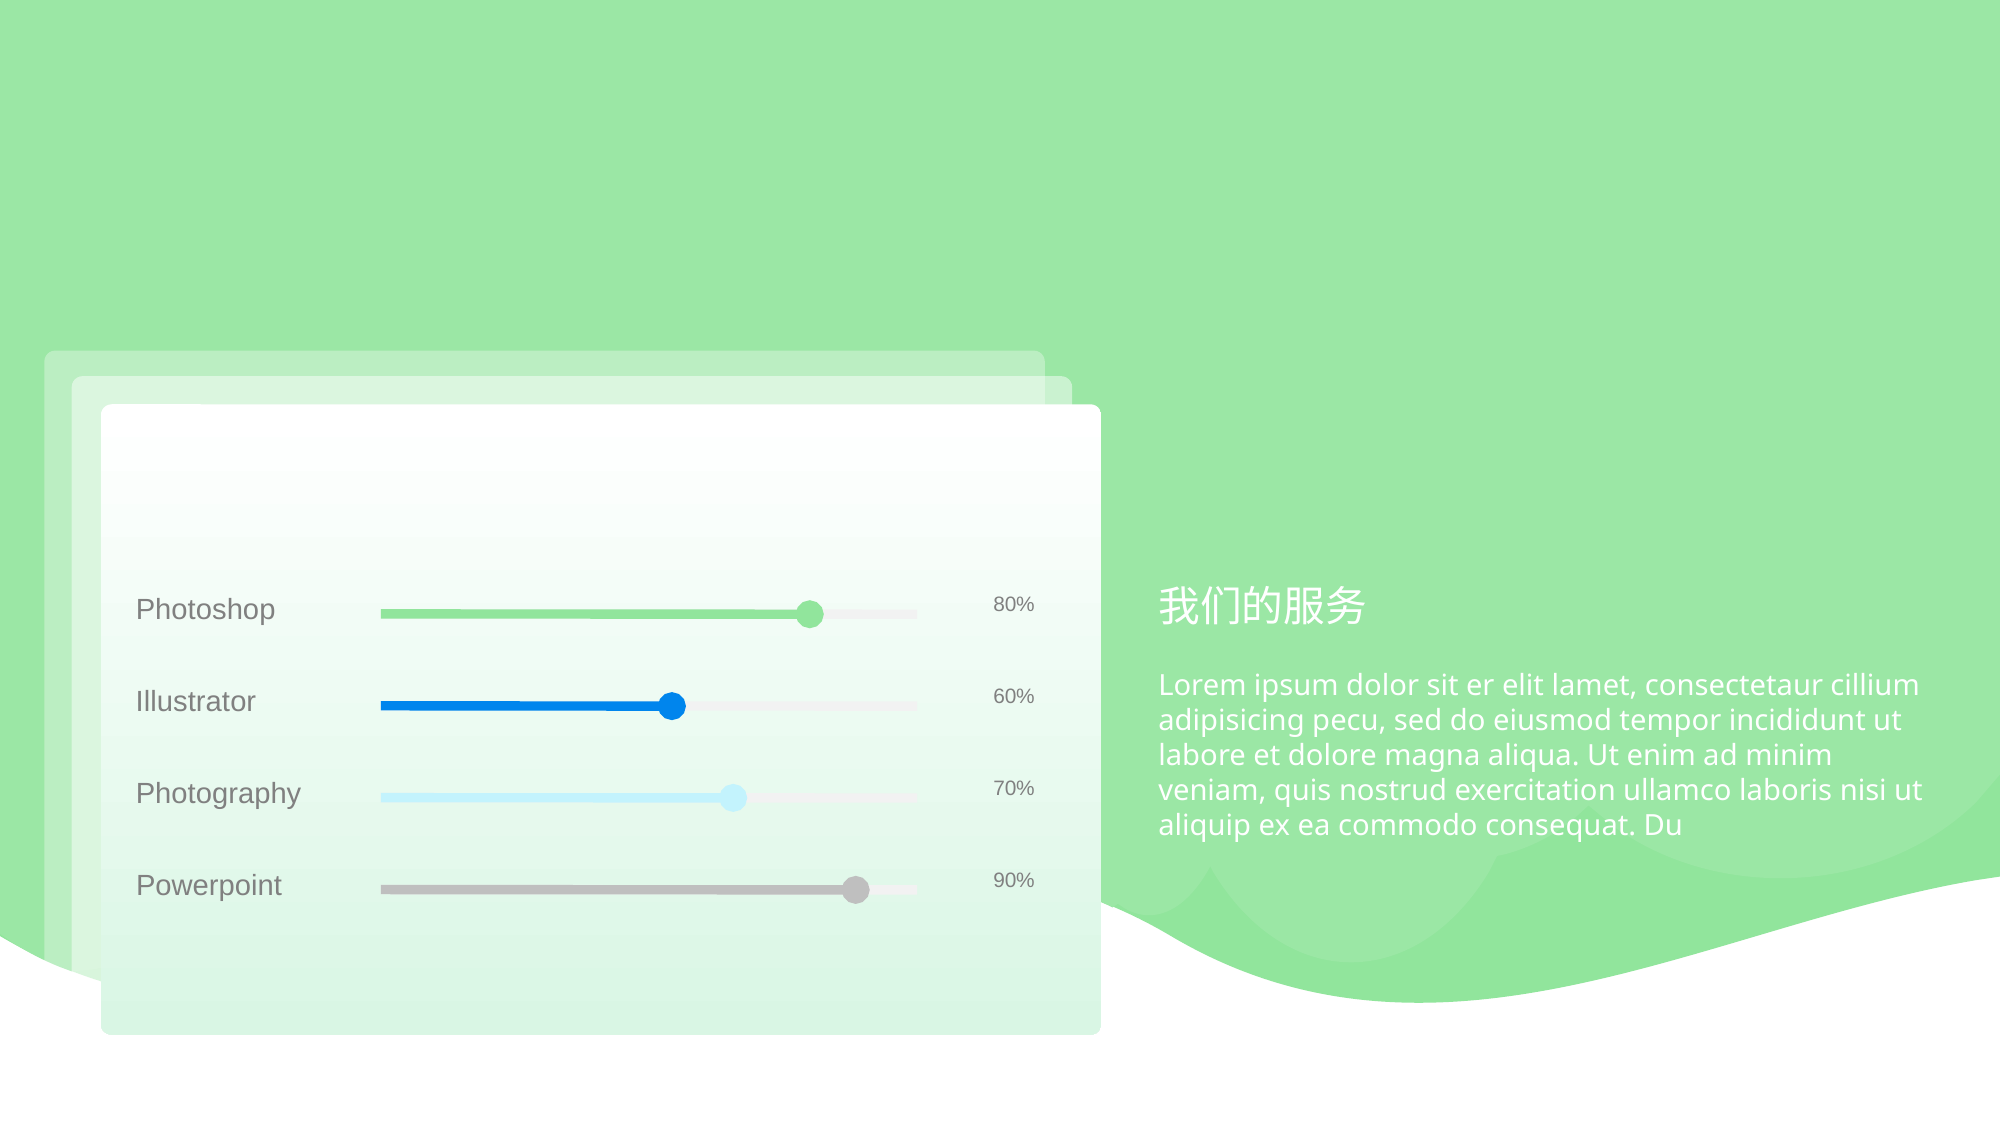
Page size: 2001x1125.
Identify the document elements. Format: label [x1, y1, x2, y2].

text_box [120, 583, 1051, 910]
text_box [0, 0, 2000, 1125]
text_box [44, 350, 1102, 1035]
